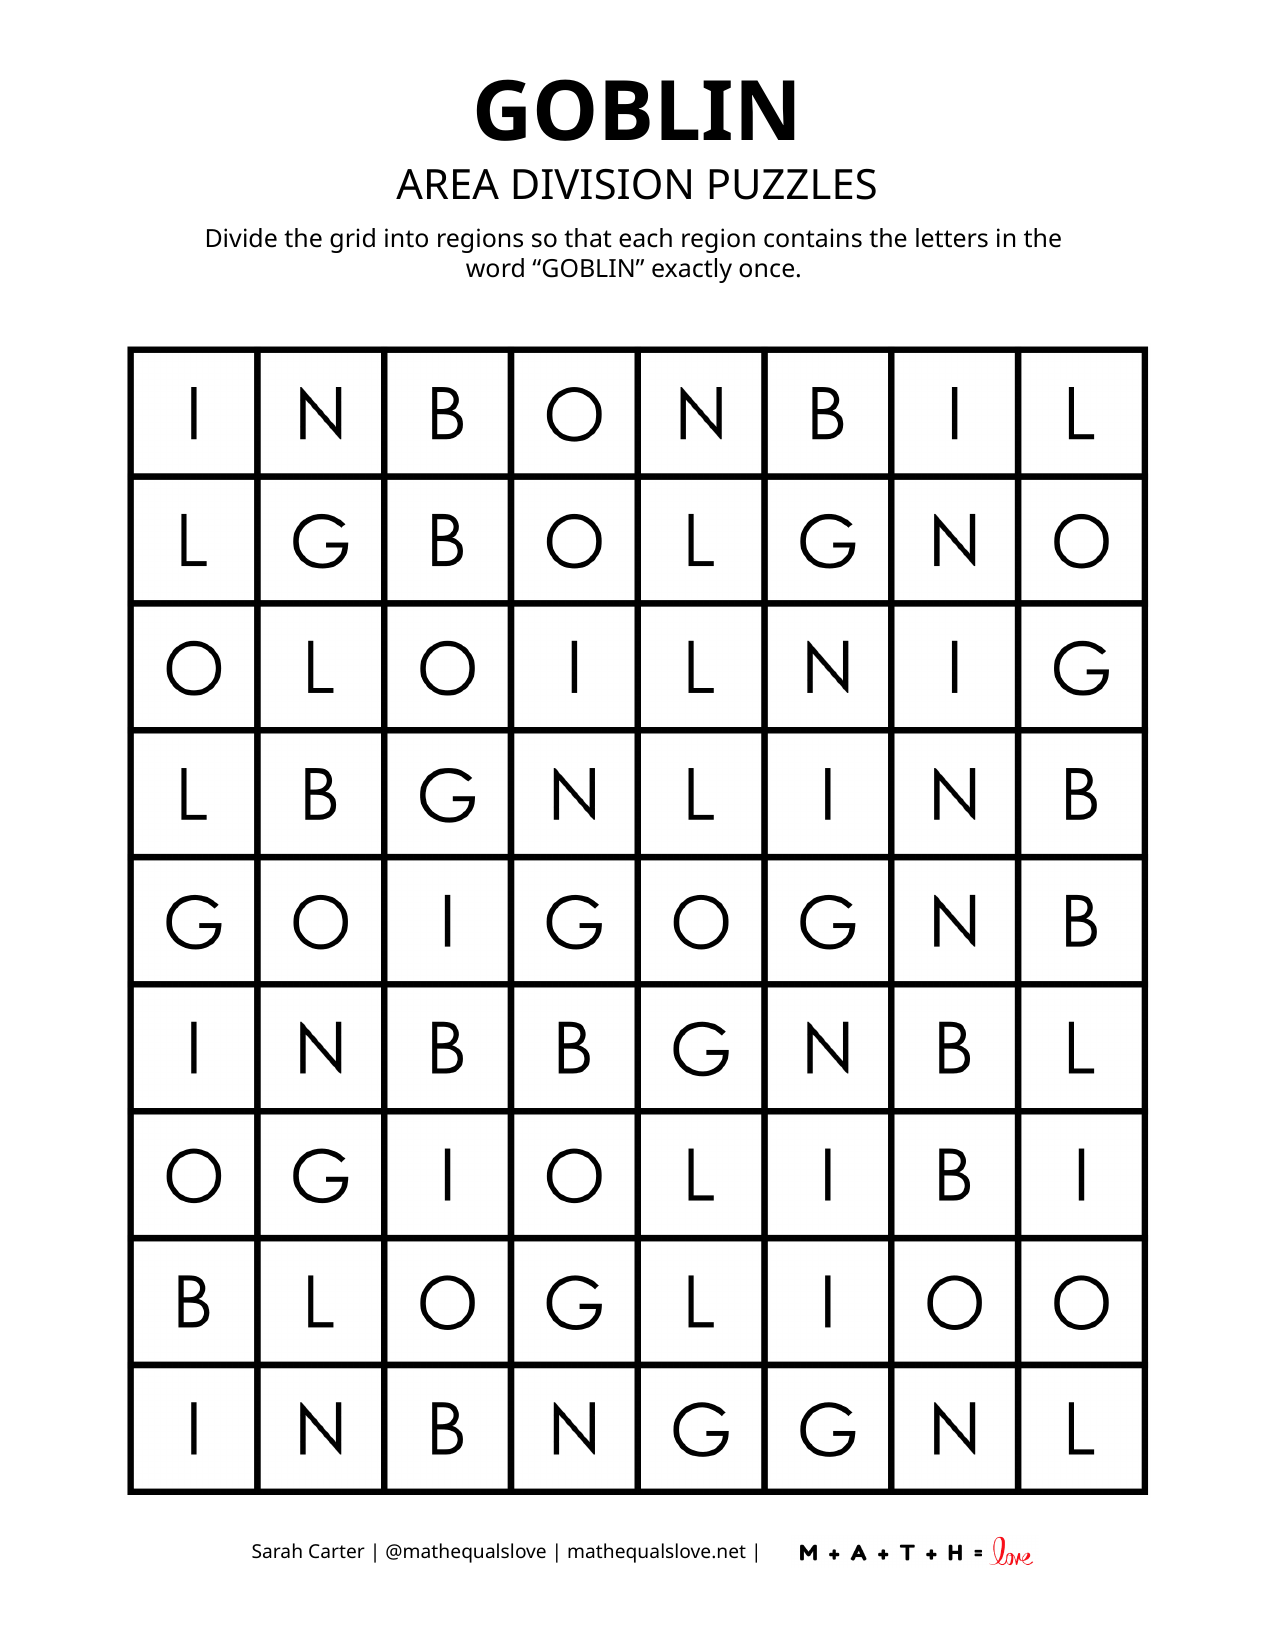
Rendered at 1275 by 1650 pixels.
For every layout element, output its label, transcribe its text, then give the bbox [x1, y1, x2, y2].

text_box Divide the grid into regions so that each region contains the letters in the word “GOBLIN” exactly once. [0, 214, 1275, 290]
text_box Sarah Carter | @mathequalslove | mathequalslove.net | [236, 1532, 1071, 1570]
text_box GOBLIN AREA DIVISION PUZZLES [77, 50, 1198, 214]
picture [790, 1534, 1039, 1569]
picture [123, 342, 1152, 1498]
